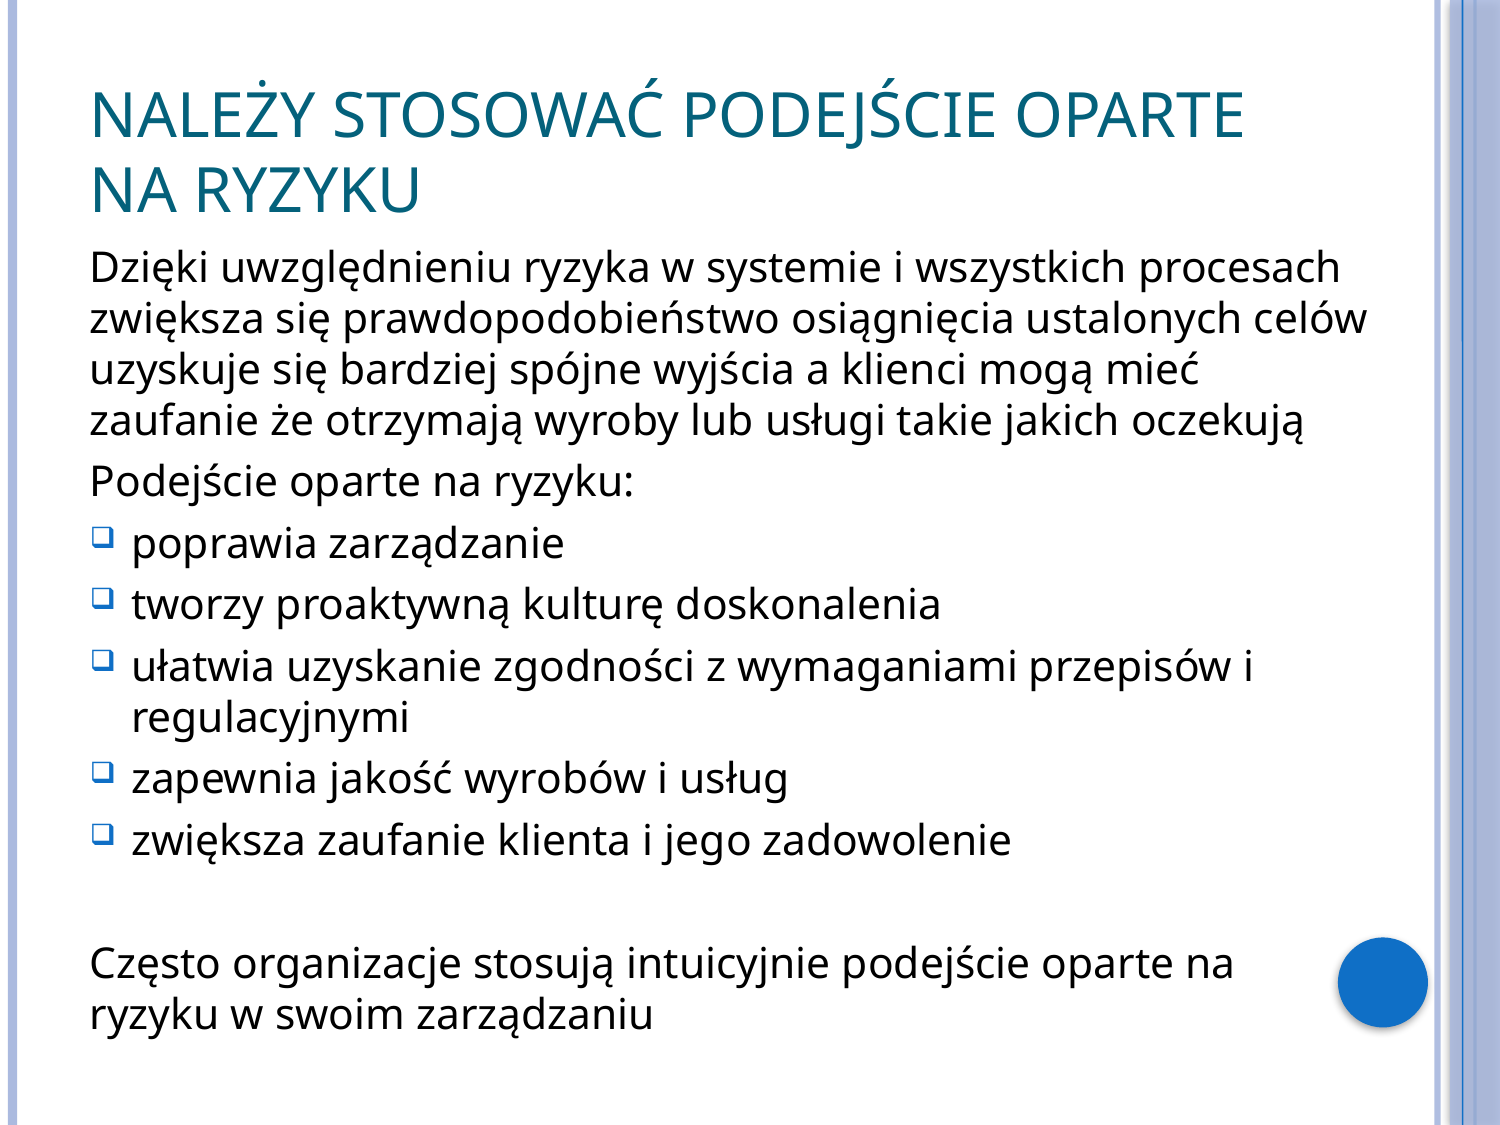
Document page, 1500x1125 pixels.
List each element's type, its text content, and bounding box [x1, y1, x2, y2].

list Dzięki uwzględnieniu ryzyka w systemie i wszystkich procesach zwiększa się prawdopodobieństwo osiągnięcia ustalonych celów uzyskuje się bardziej spójne wyjścia a klienci mogą mieć zaufanie że otrzymają wyroby lub usługi takie jakich oczekują Podejście oparte na ryzyku: poprawia zarządzanie tworzy proaktywną kulturę doskonalenia ułatwia uzyskanie zgodności z wymaganiami przepisów i regulacyjnymi zapewnia jakość wyrobów i usług zwiększa zaufanie klienta i jego zadowolenie Często organizacje stosują intuicyjnie podejście oparte na ryzyku w swoim zarządzaniu [75, 232, 1388, 1062]
title Należy stosować podejście oparte na ryzyku [75, 45, 1300, 232]
